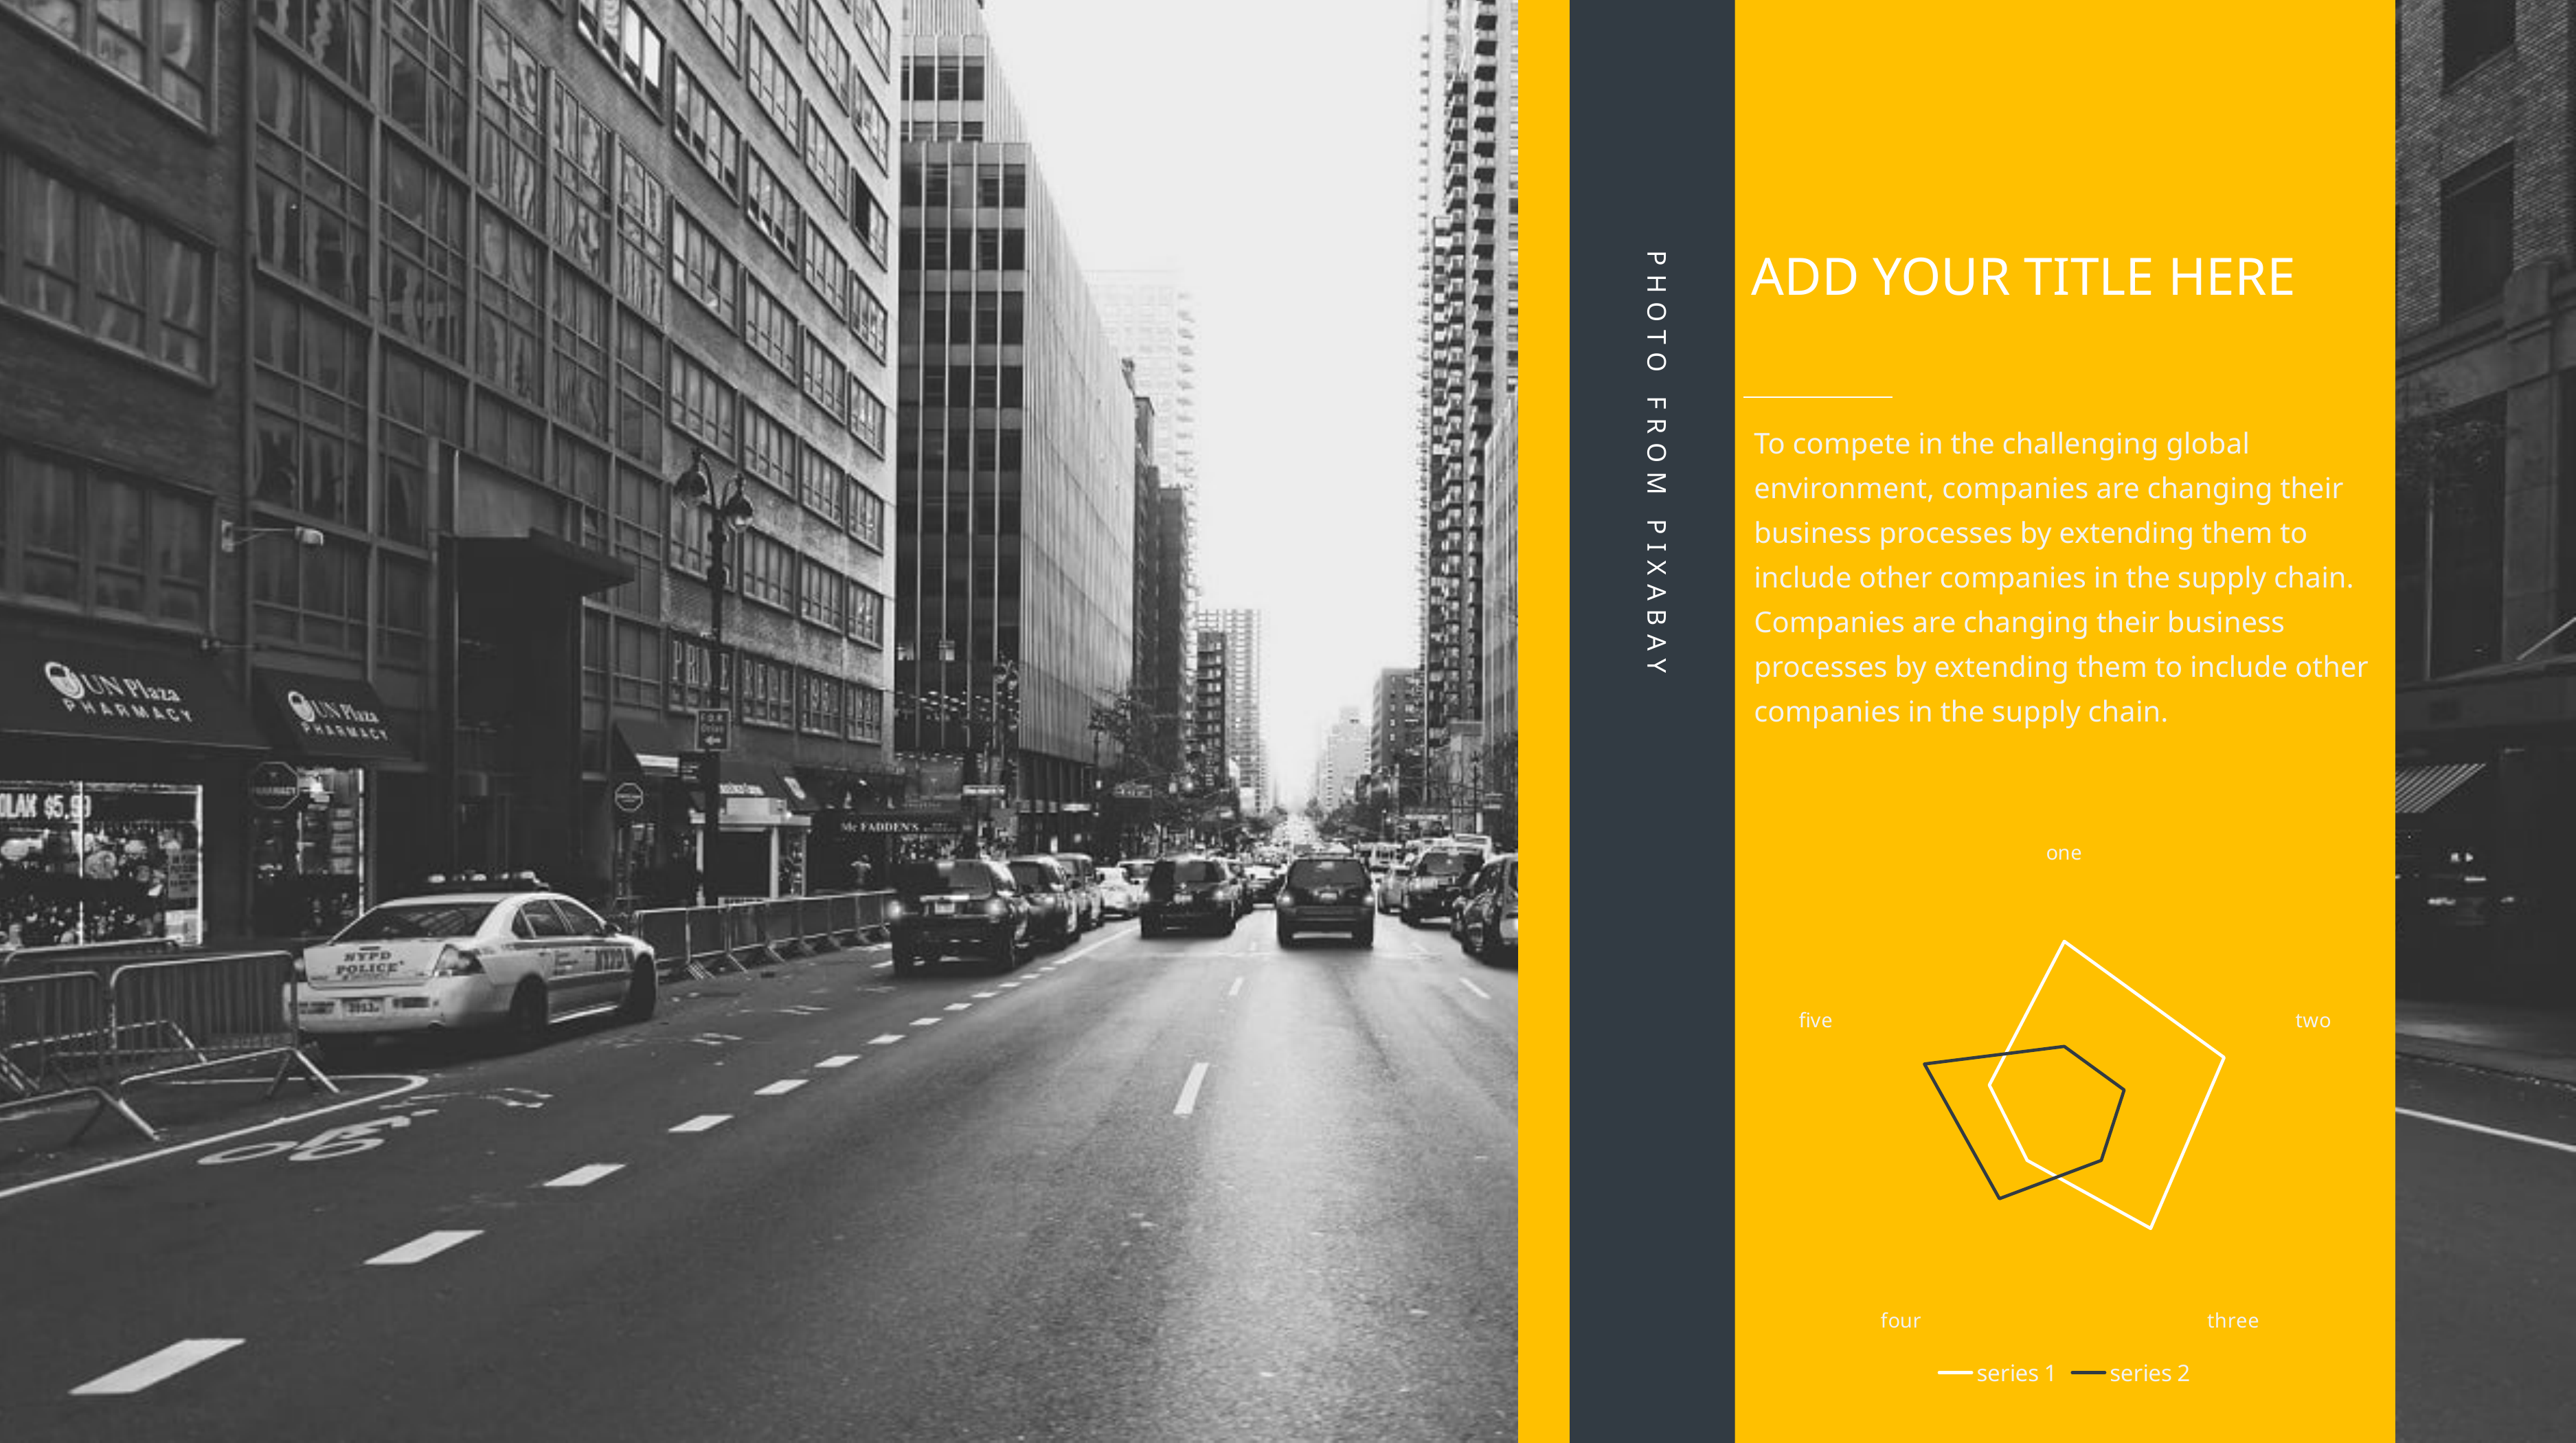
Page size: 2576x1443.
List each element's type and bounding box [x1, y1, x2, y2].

text_box [1735, 0, 2576, 1443]
text_box [1518, 0, 1570, 1443]
text_box [1570, 0, 1735, 1443]
picture [0, 0, 1518, 1443]
